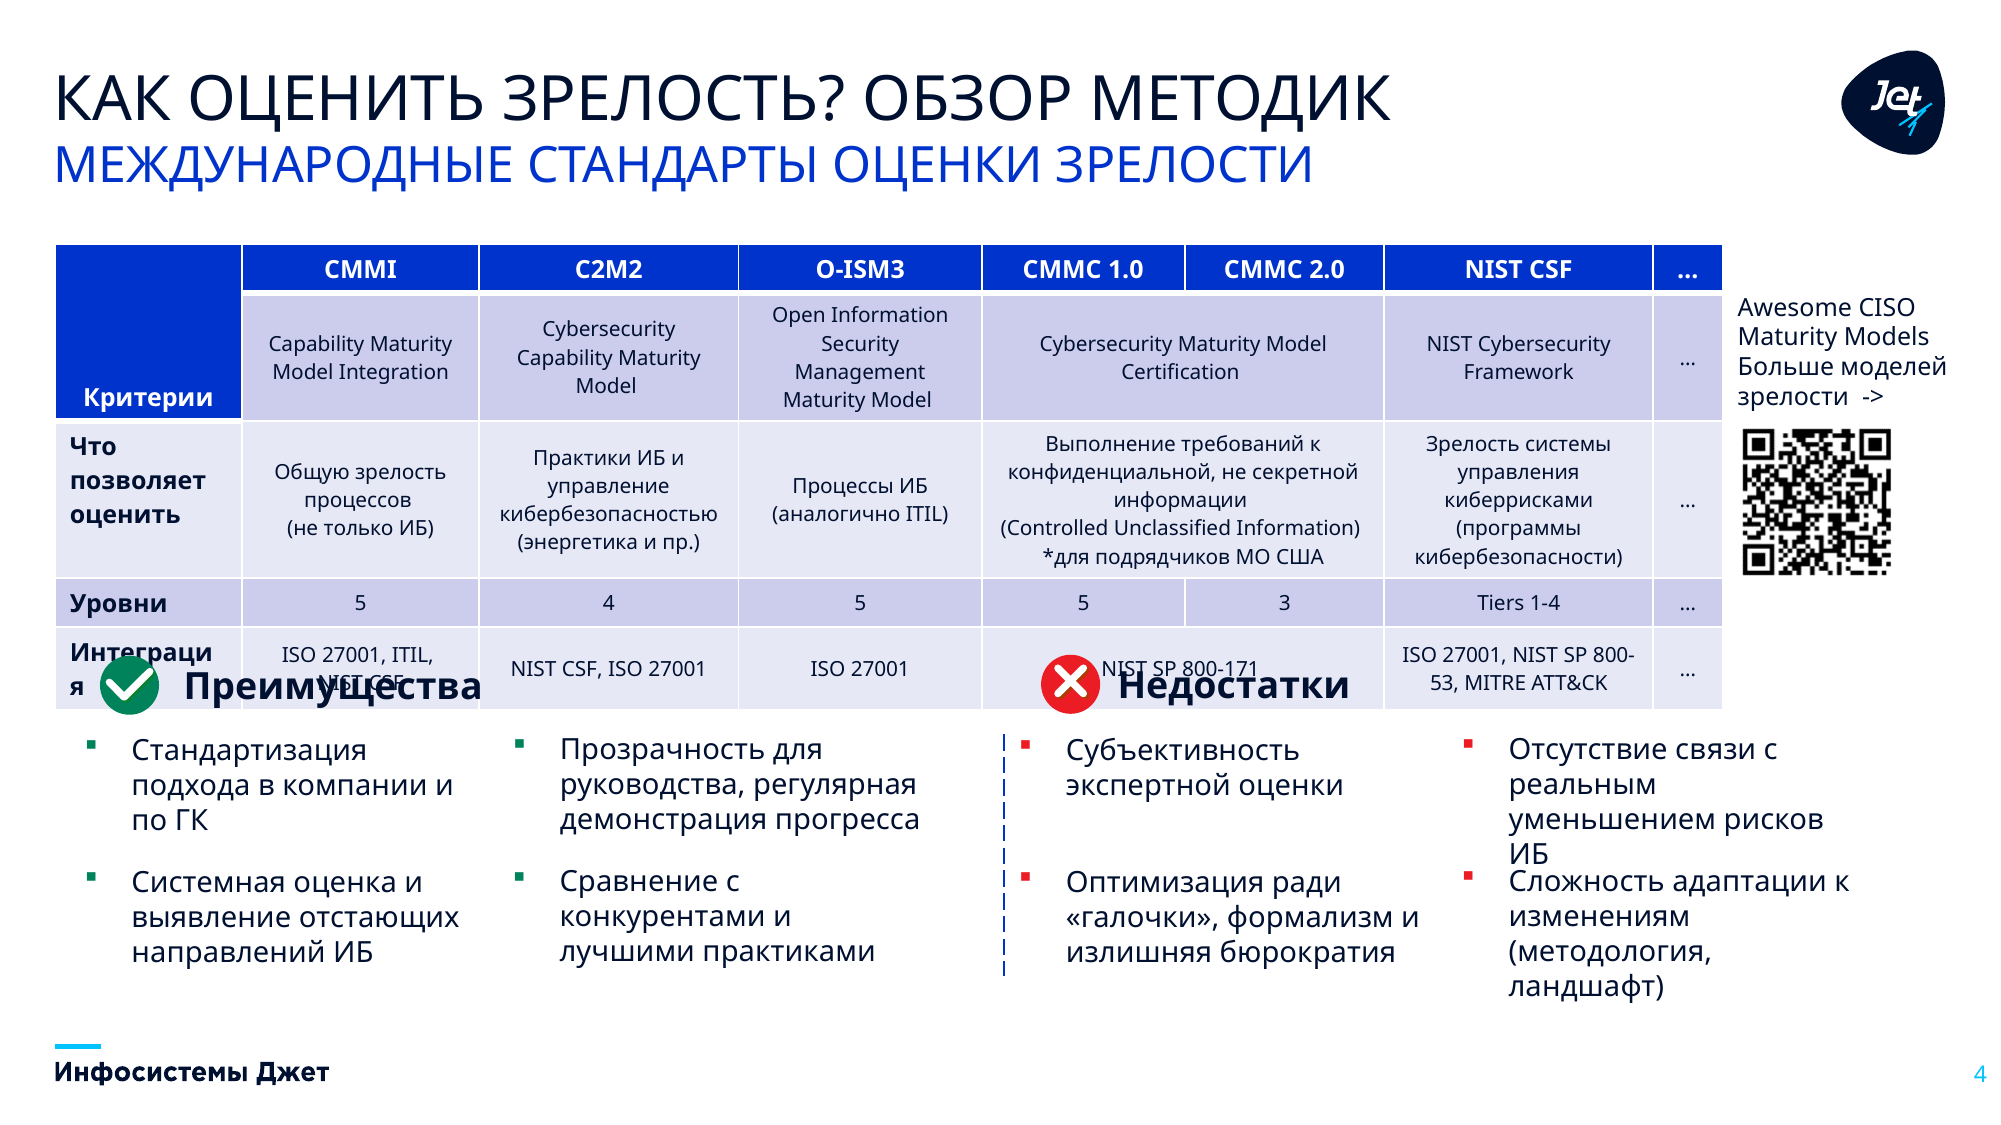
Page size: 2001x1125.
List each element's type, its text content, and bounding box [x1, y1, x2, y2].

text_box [99, 654, 488, 716]
table_cell Tiers 1-4 [1385, 579, 1652, 626]
table_cell 3 [1186, 579, 1383, 626]
table_cell ISO 27001, NIST SP 800-53, MITRE ATT&CK [1385, 628, 1652, 709]
table_header CMMC 2.0 [1186, 245, 1383, 290]
table_cell … [1654, 422, 1722, 577]
table_cell NIST SP 800-171 [983, 628, 1383, 709]
table_cell 4 [480, 579, 738, 626]
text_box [69, 723, 987, 978]
table_cell … [1654, 628, 1722, 709]
table_cell Выполнение требований к конфиденциальной, не секретной информации (Controlled Unclassified Information) *для подрядчиков МО США [983, 422, 1383, 577]
table_cell Практики ИБ и управление кибербезопасностью (энергетика и пр.) [480, 422, 738, 577]
table_cell Общую зрелость процессов (не только ИБ) [243, 422, 478, 577]
table_cell … [1654, 296, 1722, 420]
table_header Критерии [56, 245, 241, 418]
table_header C2M2 [480, 245, 738, 290]
table_cell Уровни [56, 579, 241, 626]
table_cell Open Information Security Management Maturity Model [739, 296, 981, 420]
table_cell 5 [739, 579, 981, 626]
title Как оценить зрелость? Обзор методик МЕЖДУНАРОДНЫЕ СТАНДАРТЫ ОЦЕНКИ ЗРЕЛОСТИ [38, 50, 1723, 209]
table_header O-ISM3 [739, 245, 981, 290]
table_cell Процессы ИБ (аналогично ITIL) [739, 422, 981, 577]
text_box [1004, 722, 1869, 978]
table_cell Cybersecurity Maturity Model Certification [983, 296, 1383, 420]
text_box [1722, 283, 1981, 579]
table_header … [1654, 245, 1722, 290]
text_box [1041, 653, 1356, 715]
table_header CMMI [243, 245, 478, 290]
table_cell ISO 27001 [739, 628, 981, 709]
table_cell Что позволяет оценить [56, 424, 241, 577]
table_cell 5 [983, 579, 1184, 626]
table_cell ISO 27001, ITIL, NIST CSF [243, 628, 478, 654]
table_cell Capability Maturity Model Integration [243, 296, 478, 420]
table_cell Cybersecurity Capability Maturity Model [480, 296, 738, 420]
table_cell … [1654, 579, 1722, 626]
table_cell NIST CSF, ISO 27001 [480, 628, 738, 709]
table_cell NIST Cybersecurity Framework [1385, 296, 1652, 420]
table_cell Зрелость системы управления киберрисками (программы кибербезопасности) [1385, 422, 1652, 577]
table_header CMMC 1.0 [983, 245, 1184, 290]
table_header NIST CSF [1385, 245, 1652, 290]
table_cell Интеграция [56, 628, 241, 709]
table_cell 5 [243, 579, 478, 626]
